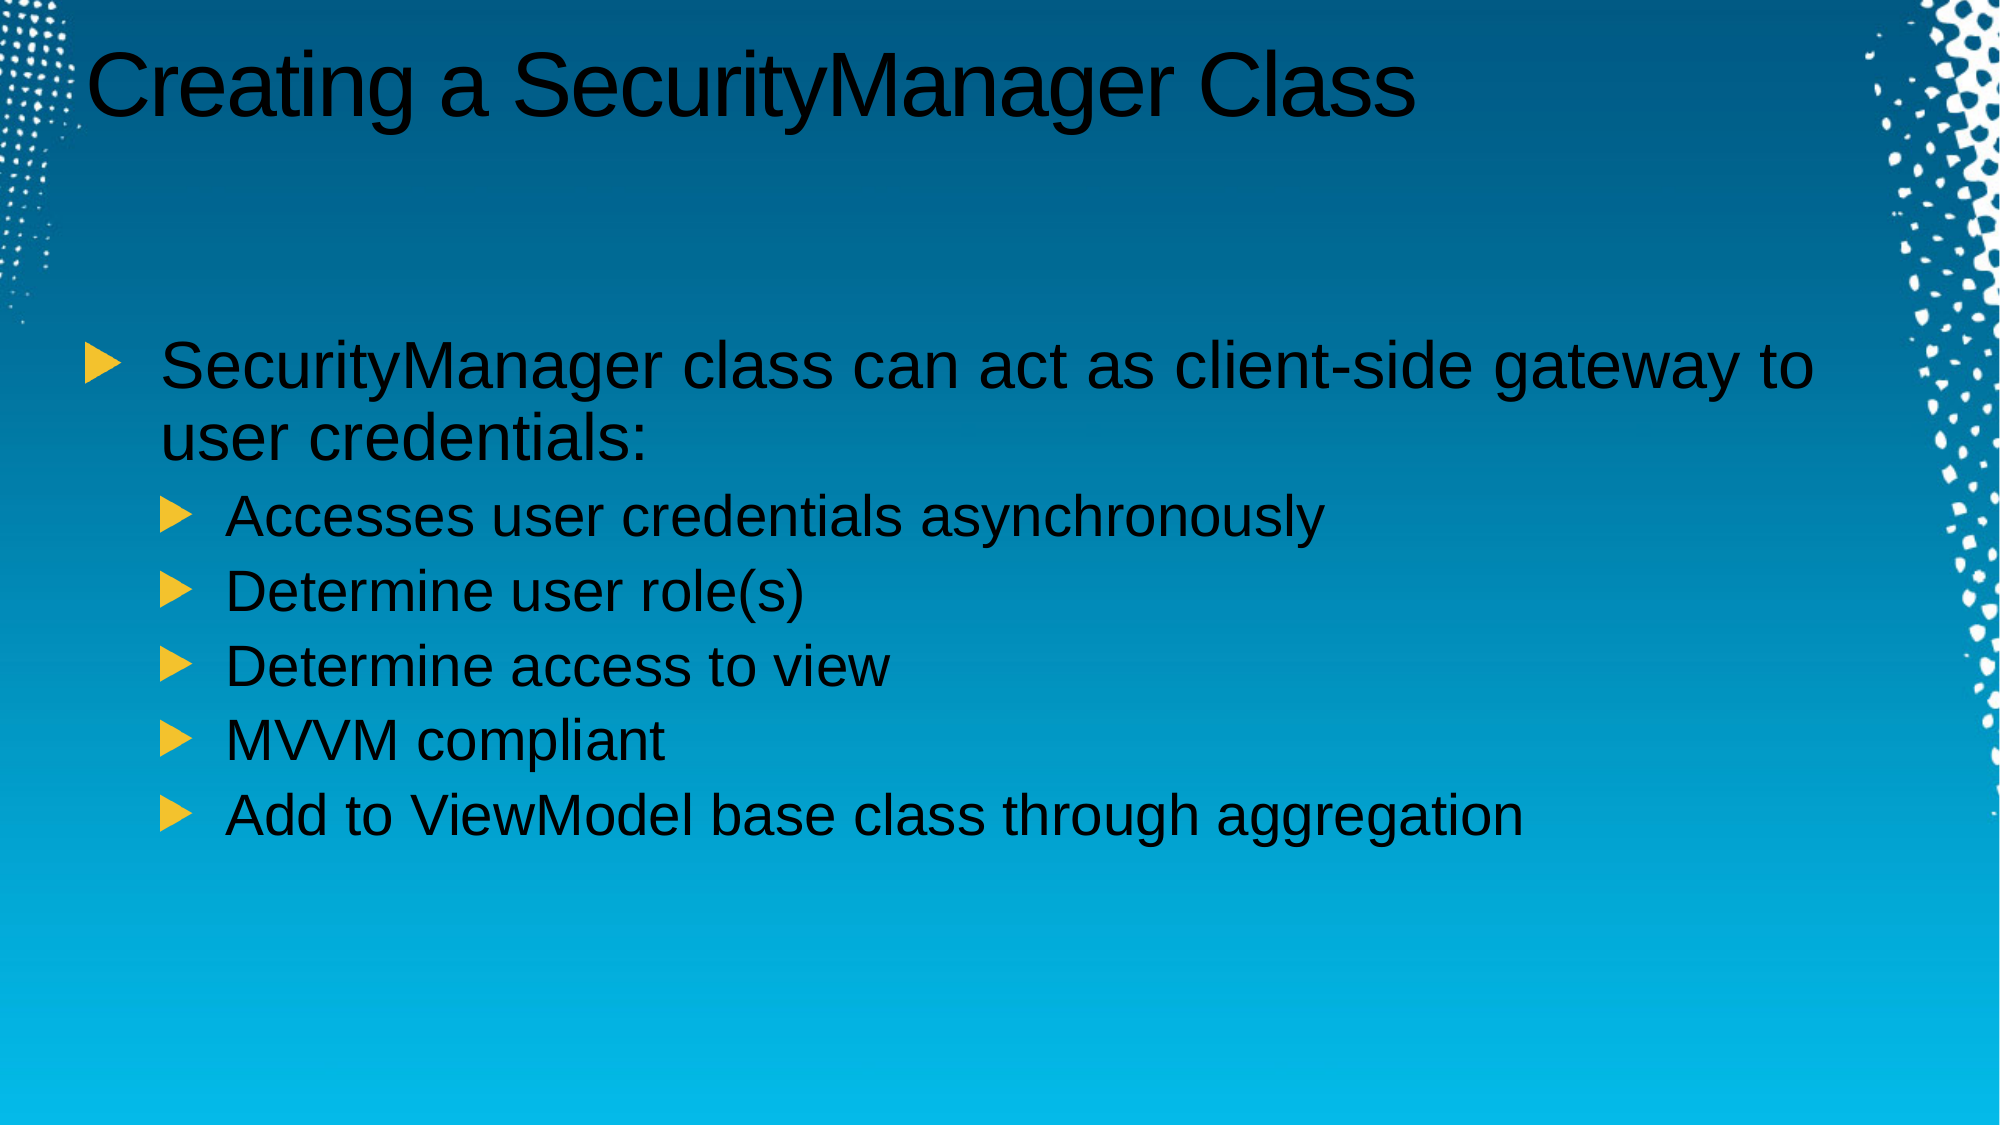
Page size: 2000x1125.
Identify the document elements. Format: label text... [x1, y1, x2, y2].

picture [1942, 269, 1953, 276]
picture [775, 656, 800, 685]
picture [1960, 392, 1970, 403]
picture [1988, 547, 2000, 561]
picture [347, 799, 359, 834]
picture [609, 581, 613, 610]
picture [857, 805, 879, 834]
picture [18, 13, 26, 19]
picture [33, 88, 42, 97]
picture [1974, 683, 1985, 694]
picture [231, 572, 263, 610]
picture [1935, 0, 2000, 306]
picture [1034, 805, 1045, 834]
picture [0, 155, 5, 163]
picture [1914, 308, 1929, 326]
picture [24, 72, 32, 79]
picture [373, 656, 377, 685]
picture [742, 570, 753, 622]
picture [41, 59, 48, 67]
picture [161, 647, 190, 680]
picture [961, 805, 983, 834]
picture [271, 656, 296, 685]
list SecurityManager class can act as client-side gateway to user credentials: Accesses user credentials asynchronously Determine user role(s) Determine access to view MVVM compliant Add to ViewModel base class through aggregation [85, 237, 1914, 562]
picture [56, 47, 64, 55]
picture [1979, 657, 1995, 676]
picture [30, 14, 40, 23]
picture [1968, 481, 1978, 492]
picture [633, 730, 644, 759]
picture [1988, 691, 2000, 709]
picture [710, 650, 722, 685]
picture [413, 796, 446, 834]
picture [1930, 291, 1941, 297]
picture [645, 581, 649, 610]
picture [1898, 188, 1912, 198]
picture [1889, 152, 1901, 166]
picture [664, 581, 689, 610]
picture [357, 721, 394, 759]
picture [43, 42, 49, 53]
picture [31, 131, 37, 138]
picture [899, 805, 926, 834]
picture [820, 656, 845, 685]
picture [1056, 805, 1060, 834]
picture [1984, 349, 1992, 357]
picture [1942, 465, 1958, 483]
picture [58, 32, 66, 41]
picture [539, 730, 555, 759]
picture [11, 55, 21, 64]
picture [302, 650, 314, 685]
picture [541, 796, 578, 834]
picture [18, 0, 29, 6]
picture [1925, 87, 1941, 99]
picture [1958, 445, 1968, 460]
picture [13, 41, 25, 49]
picture [161, 497, 190, 531]
picture [1952, 502, 1967, 516]
picture [589, 730, 616, 759]
picture [1370, 805, 1383, 834]
picture [320, 581, 345, 610]
picture [86, 343, 119, 382]
picture [1994, 382, 2000, 391]
picture [277, 721, 310, 759]
picture [1464, 805, 1489, 834]
picture [464, 805, 489, 834]
picture [353, 656, 357, 685]
picture [42, 31, 53, 39]
picture [1955, 246, 1965, 256]
picture [0, 24, 9, 33]
picture [302, 575, 314, 610]
picture [622, 730, 626, 759]
picture [1922, 200, 1934, 207]
picture [373, 581, 377, 610]
picture [1928, 399, 1939, 415]
picture [34, 101, 43, 111]
picture [401, 581, 412, 610]
picture [1173, 794, 1177, 834]
picture [1337, 805, 1362, 834]
picture [353, 581, 357, 610]
picture [1074, 805, 1099, 834]
picture [6, 97, 12, 105]
picture [1950, 359, 1960, 366]
picture [1139, 805, 1152, 834]
picture [1948, 413, 1958, 424]
picture [1972, 312, 1985, 322]
picture [871, 656, 888, 685]
picture [808, 805, 833, 834]
picture [434, 581, 438, 610]
picture [588, 805, 613, 834]
picture [1023, 794, 1027, 834]
picture [1993, 321, 2000, 339]
picture [1973, 368, 1982, 380]
picture [28, 42, 36, 53]
picture [1508, 805, 1519, 834]
picture [227, 796, 262, 834]
picture [715, 794, 720, 834]
picture [1955, 557, 1965, 573]
picture [445, 656, 456, 685]
picture [1981, 604, 2000, 620]
picture [1970, 426, 1980, 436]
picture [1969, 625, 1985, 642]
picture [1995, 582, 2000, 595]
picture [1935, 177, 1945, 189]
picture [271, 581, 296, 610]
picture [1992, 438, 2000, 448]
picture [466, 581, 491, 610]
picture [1220, 805, 1247, 834]
picture [1925, 141, 1935, 155]
picture [38, 74, 47, 80]
picture [449, 730, 474, 759]
picture [495, 805, 516, 834]
picture [1287, 805, 1308, 846]
picture [709, 581, 734, 610]
picture [638, 656, 660, 685]
picture [1920, 257, 1932, 264]
picture [1915, 109, 1924, 119]
picture [287, 794, 291, 834]
picture [1433, 799, 1445, 834]
picture [1990, 492, 2000, 505]
picture [1982, 714, 1993, 729]
picture [1991, 747, 2000, 765]
picture [1141, 805, 1162, 846]
picture [26, 57, 34, 68]
picture [161, 572, 190, 606]
picture [383, 656, 395, 685]
picture [493, 730, 505, 759]
picture [1126, 805, 1130, 834]
picture [761, 581, 783, 610]
picture [47, 0, 57, 10]
picture [1953, 301, 1962, 312]
picture [161, 796, 190, 830]
picture [401, 656, 412, 685]
picture [231, 647, 263, 685]
picture [1497, 805, 1501, 834]
picture [55, 62, 62, 69]
picture [576, 656, 598, 685]
picture [639, 794, 643, 834]
picture [54, 76, 60, 83]
picture [1921, 0, 1934, 8]
picture [1978, 517, 1987, 527]
picture [1935, 379, 1948, 391]
picture [483, 730, 487, 759]
picture [1963, 278, 1976, 291]
picture [576, 581, 601, 610]
picture [1938, 122, 1950, 133]
picture [533, 581, 537, 610]
picture [1255, 805, 1276, 846]
picture [33, 116, 40, 124]
picture [514, 656, 541, 685]
picture [1946, 525, 1956, 533]
picture [10, 69, 17, 78]
picture [1941, 324, 1952, 332]
picture [547, 656, 569, 685]
picture [1319, 805, 1323, 834]
picture [0, 40, 9, 45]
picture [723, 805, 739, 834]
picture [620, 805, 634, 834]
picture [605, 656, 630, 685]
picture [161, 721, 190, 755]
picture [1963, 535, 1977, 550]
picture [850, 656, 871, 685]
picture [365, 805, 390, 834]
picture [511, 730, 522, 759]
picture [466, 656, 491, 685]
picture [1957, 187, 1971, 200]
picture [1914, 164, 1923, 177]
picture [320, 656, 345, 685]
picture [1972, 570, 1986, 583]
picture [515, 581, 527, 610]
picture [790, 570, 801, 622]
picture [1919, 367, 1930, 378]
picture [1914, 274, 1920, 291]
picture [231, 721, 268, 759]
picture [1926, 344, 1939, 358]
picture [1983, 404, 1992, 414]
picture [667, 656, 689, 685]
picture [29, 27, 38, 38]
picture [1946, 155, 1961, 167]
picture [779, 805, 801, 834]
picture [1253, 805, 1266, 834]
picture [9, 84, 15, 91]
picture [383, 581, 395, 610]
picture [1932, 235, 1943, 241]
picture [1004, 799, 1016, 834]
picture [1892, 212, 1902, 216]
picture [531, 730, 536, 771]
picture [420, 730, 442, 759]
picture [1285, 805, 1298, 834]
picture [16, 143, 21, 151]
picture [516, 805, 533, 834]
picture [268, 805, 282, 834]
picture [651, 724, 663, 759]
picture [547, 581, 569, 610]
picture [1963, 589, 1976, 607]
picture [16, 22, 23, 34]
picture [315, 721, 348, 759]
picture [45, 16, 55, 24]
picture [1108, 805, 1120, 834]
picture [1945, 213, 1955, 220]
picture [17, 129, 23, 136]
picture [1372, 805, 1393, 846]
title Creating a SecurityManager Class [85, 37, 1914, 138]
picture [729, 656, 754, 685]
picture [445, 581, 456, 610]
picture [1184, 805, 1195, 834]
picture [1980, 460, 1987, 469]
picture [1929, 27, 1945, 45]
picture [746, 805, 773, 834]
picture [319, 794, 323, 834]
picture [652, 805, 677, 834]
picture [1911, 223, 1918, 230]
picture [3, 10, 11, 18]
picture [33, 0, 42, 10]
picture [1935, 431, 1946, 449]
picture [300, 805, 314, 834]
picture [1991, 637, 2000, 652]
picture [1963, 335, 1972, 344]
picture [434, 656, 438, 685]
picture [931, 805, 953, 834]
picture [1402, 805, 1429, 834]
